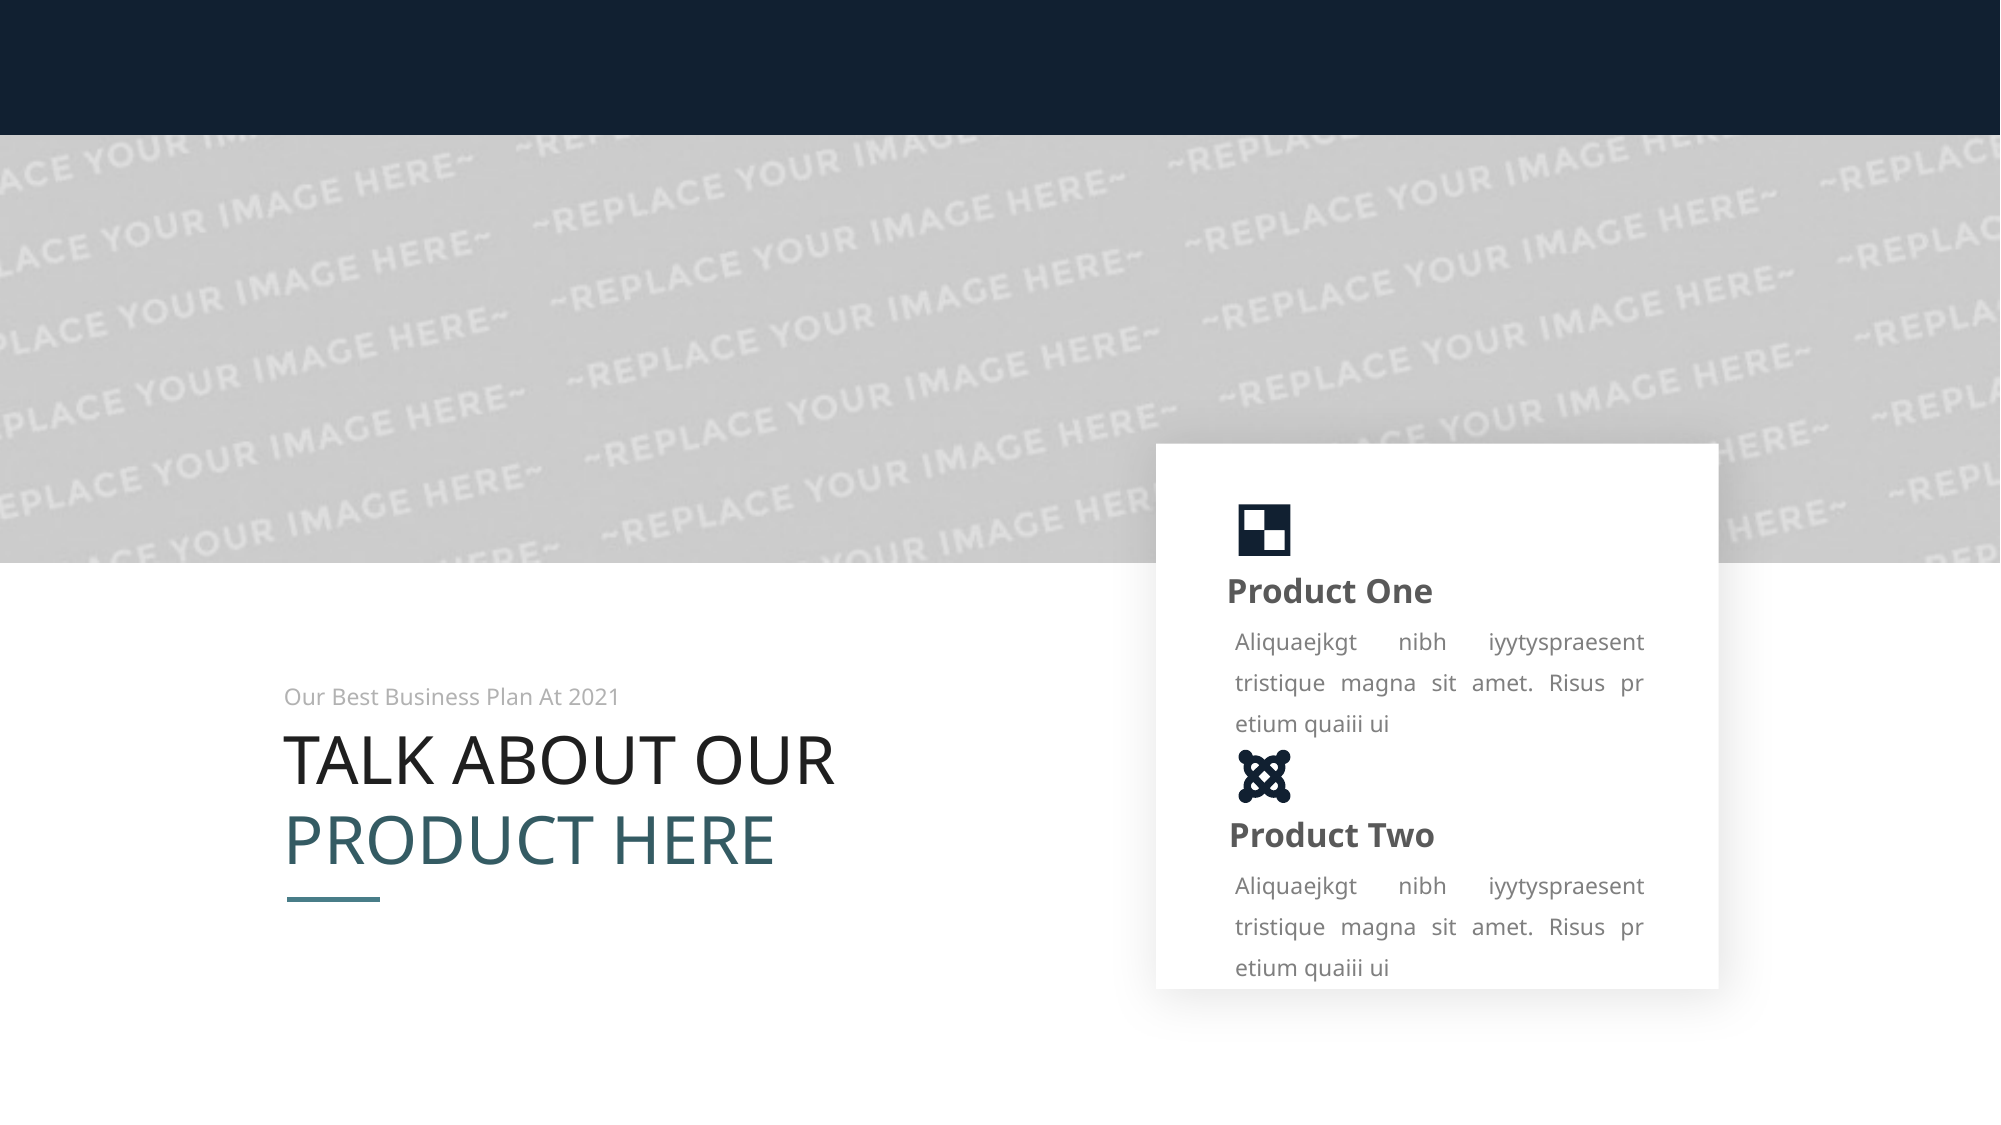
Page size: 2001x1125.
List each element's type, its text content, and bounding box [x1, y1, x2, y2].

text_box [1155, 563, 1720, 990]
text_box Product One [1211, 563, 1449, 618]
picture [0, 135, 2000, 563]
text_box TALK ABOUT OUR PRODUCT HERE [268, 710, 940, 885]
text_box Aliquaejkgt nibh iyytyspraesent tristique magna sit amet. Risus pr etium quaiii ui [1220, 850, 1660, 989]
text_box Our Best Business Plan At 2021 [269, 675, 637, 718]
text_box Product Two [1214, 806, 1451, 862]
text_box Aliquaejkgt nibh iyytyspraesent tristique magna sit amet. Risus pr etium quaiii ui [1220, 606, 1660, 745]
text_box [0, 0, 2000, 135]
text_box [1238, 749, 1291, 803]
